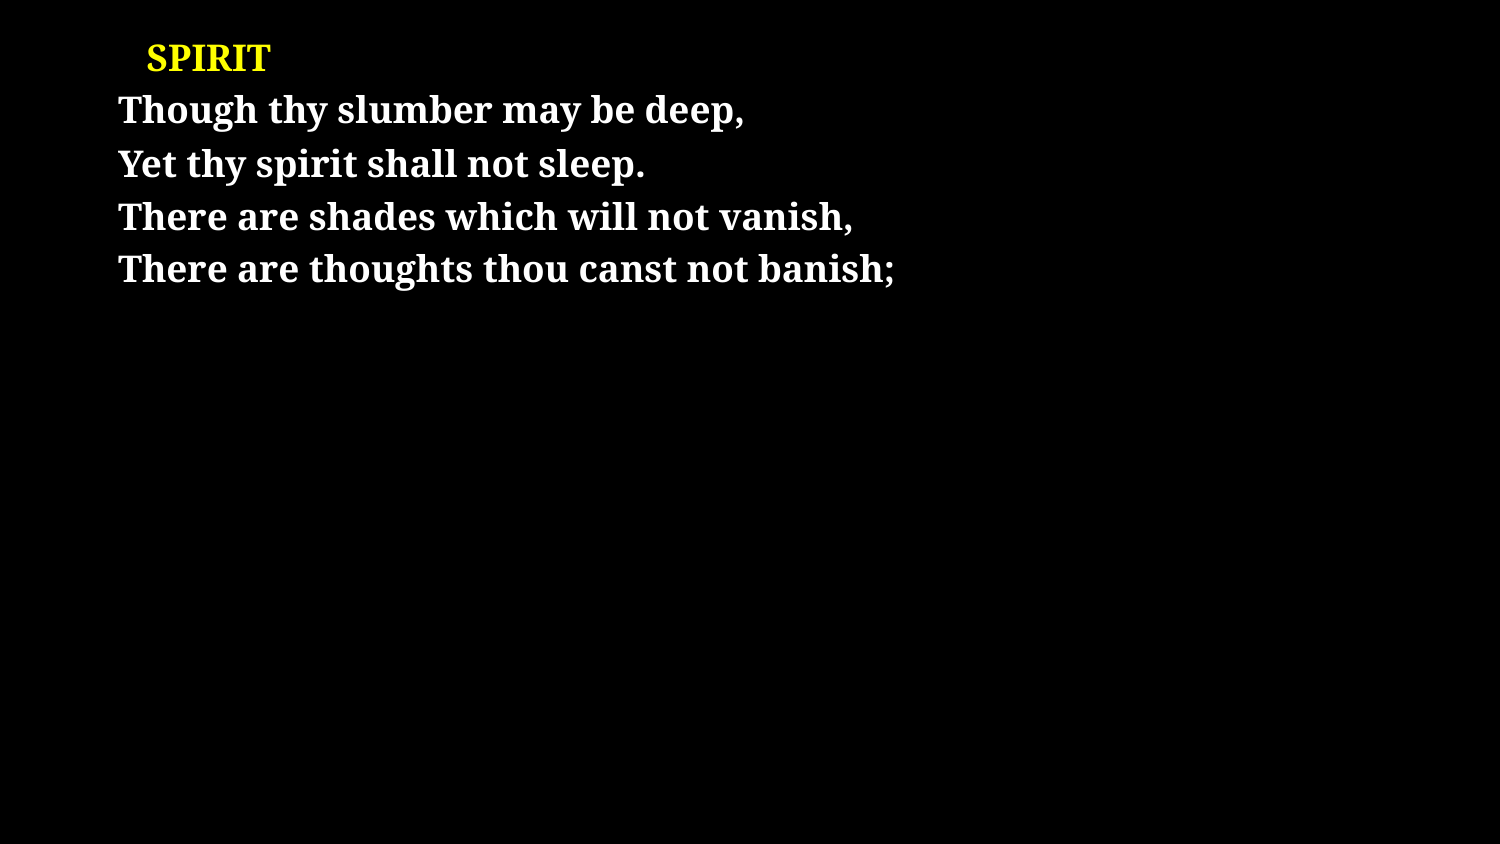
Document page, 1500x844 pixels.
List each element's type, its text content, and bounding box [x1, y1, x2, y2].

title SPIRIT Though thy slumber may be deep, Yet thy spirit shall not sleep. There are shades which will not vanish, There are thoughts thou canst not banish; [103, 17, 1397, 299]
